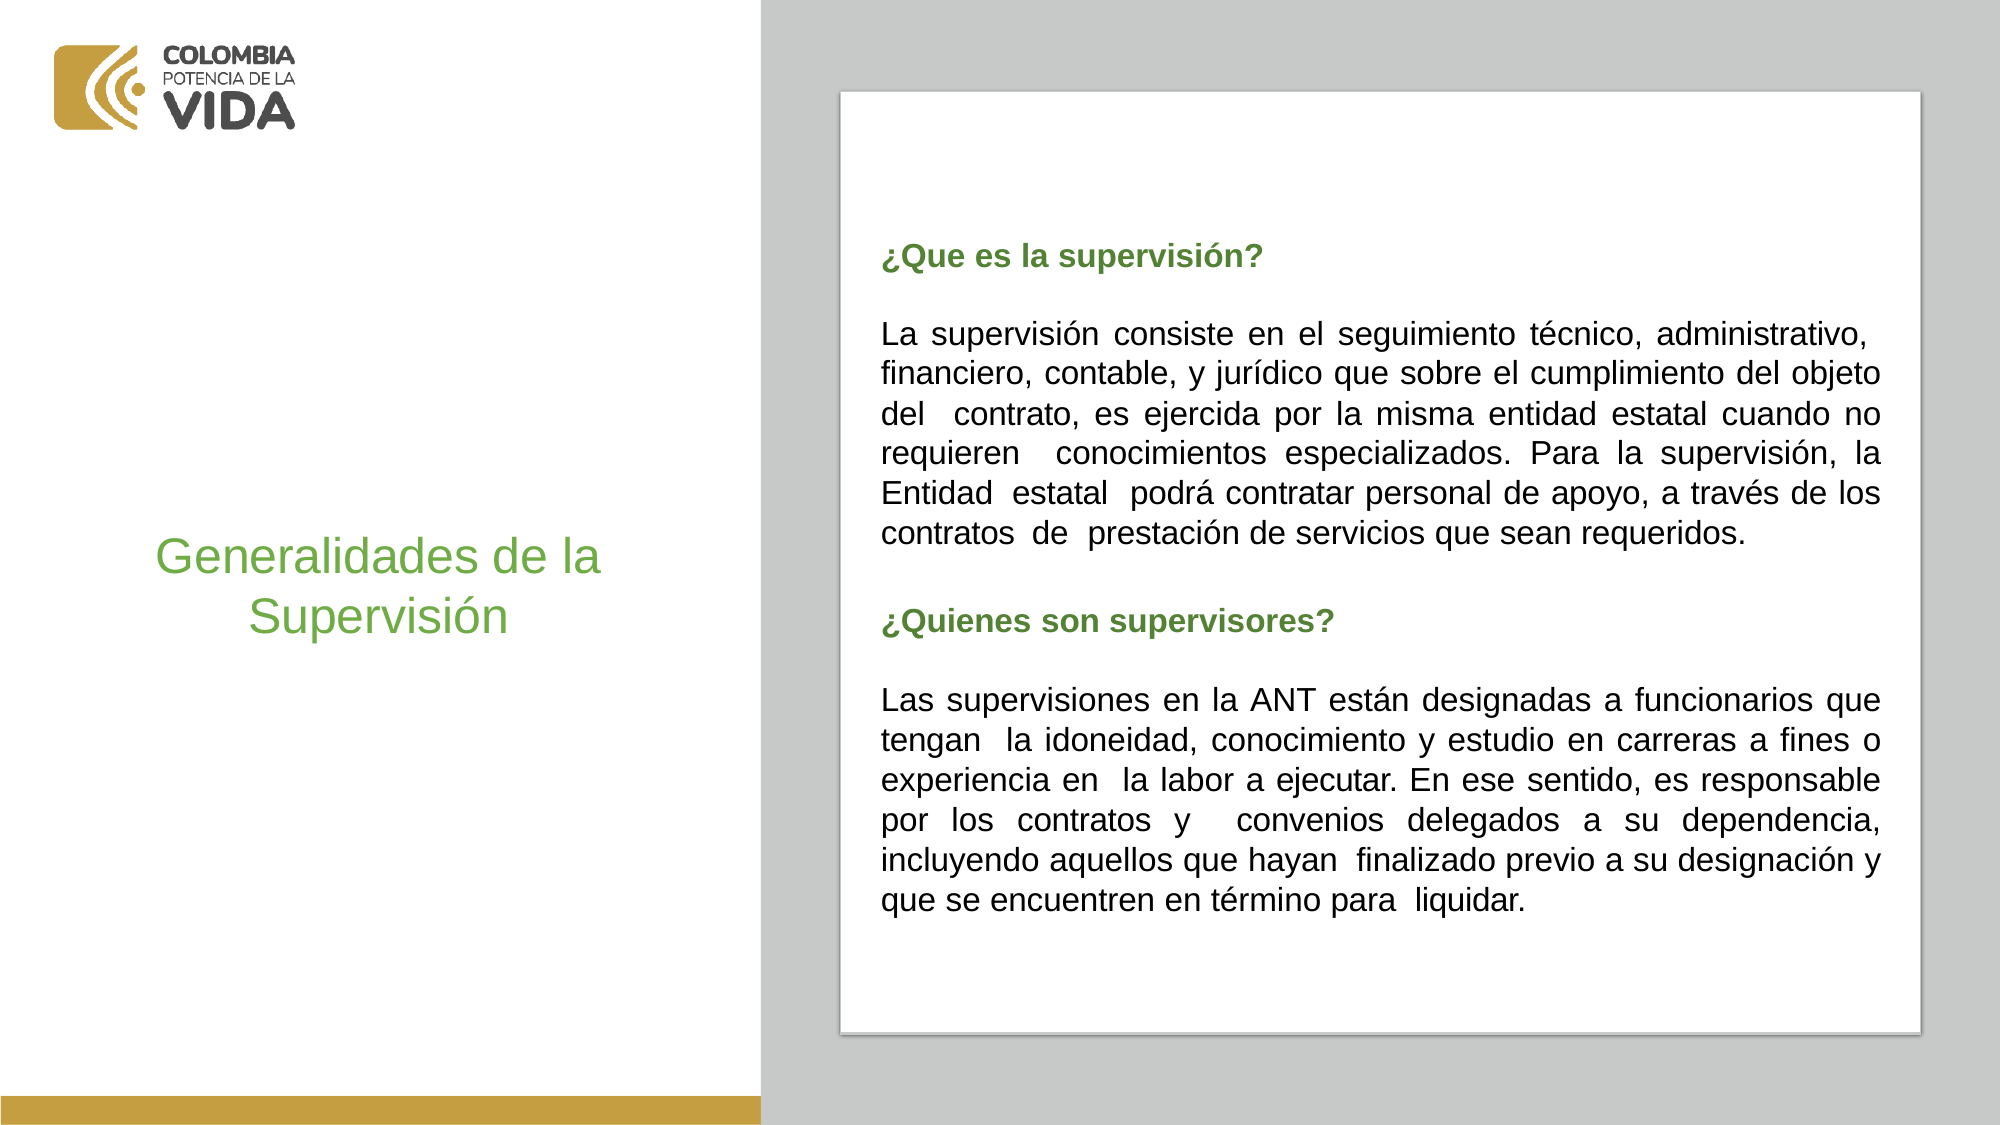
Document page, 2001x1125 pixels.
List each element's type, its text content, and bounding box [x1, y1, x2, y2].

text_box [760, 0, 2000, 1125]
picture [0, 0, 760, 1125]
text_box Generalidades de la Supervisión [70, 522, 685, 644]
